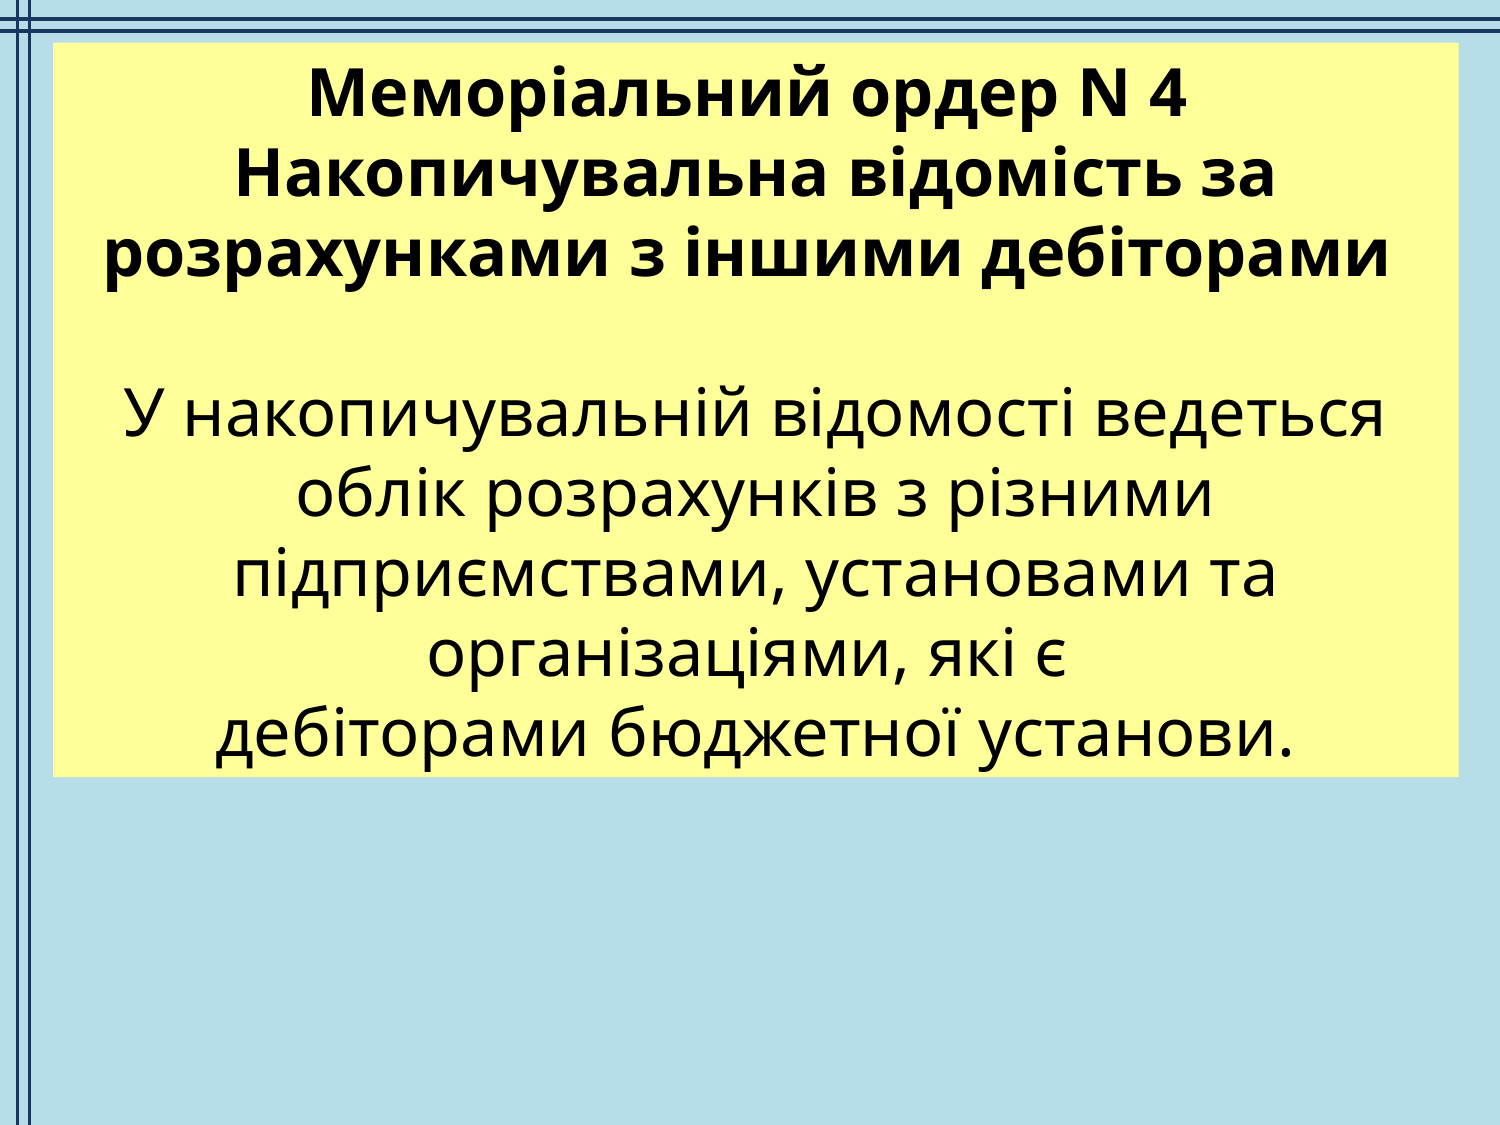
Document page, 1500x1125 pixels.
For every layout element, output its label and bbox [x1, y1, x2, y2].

text_box [0, 0, 1500, 1125]
